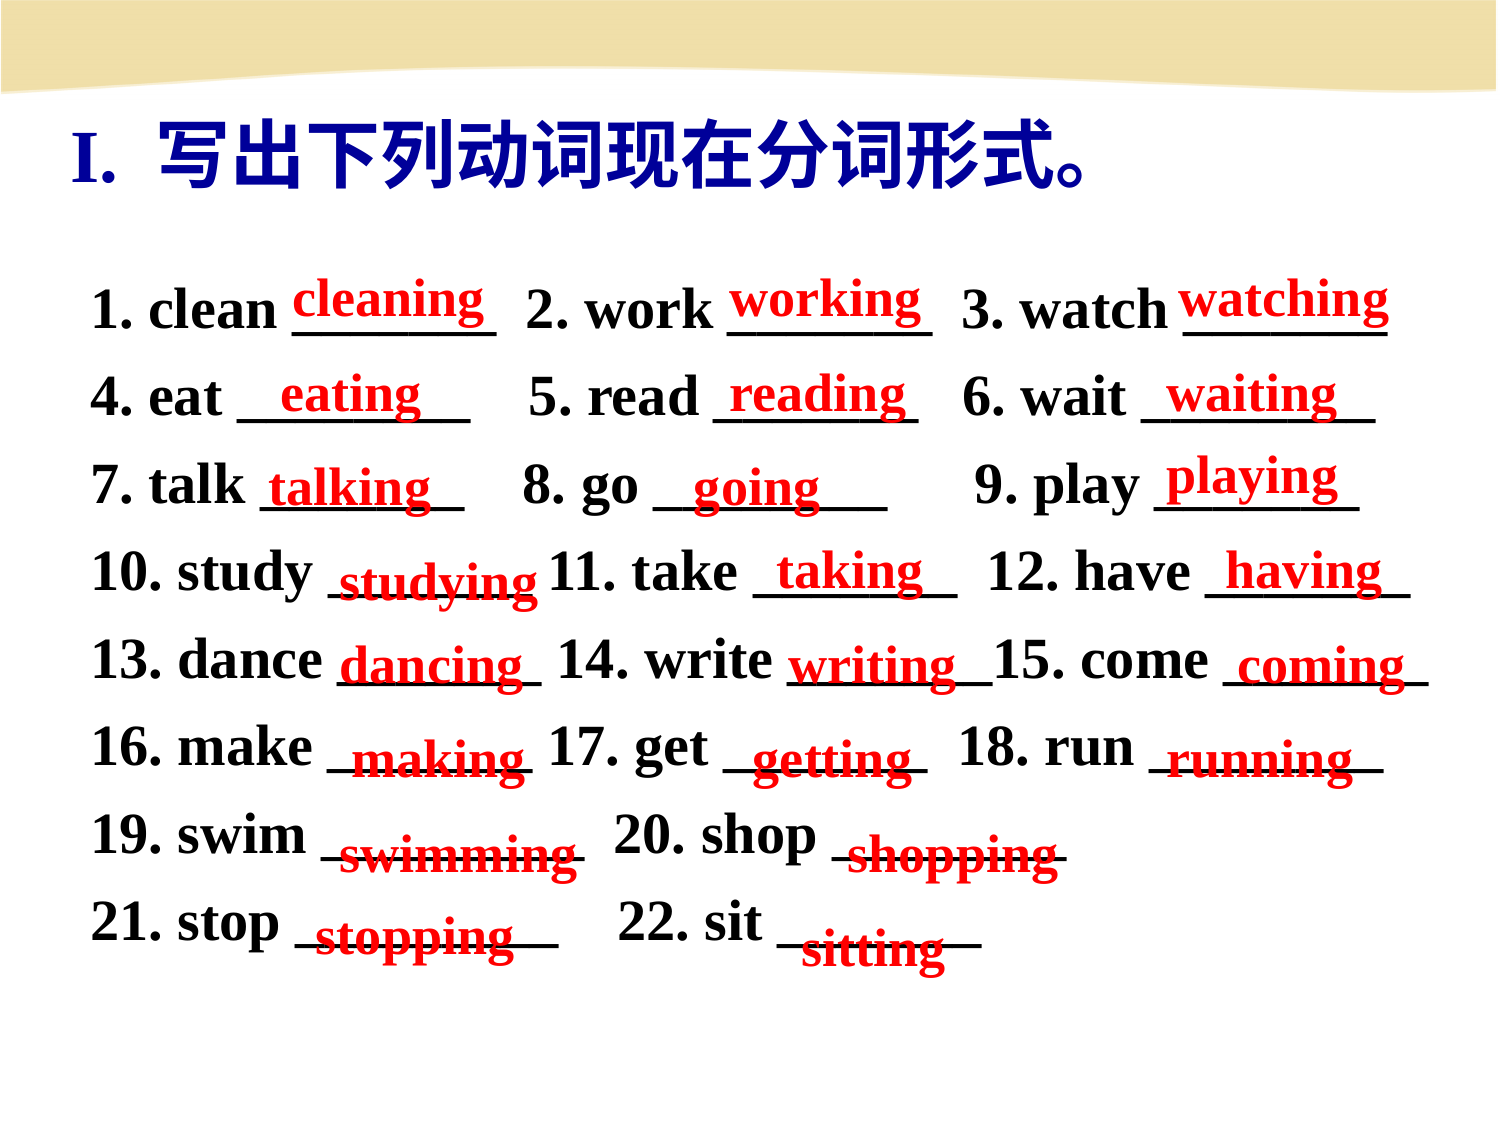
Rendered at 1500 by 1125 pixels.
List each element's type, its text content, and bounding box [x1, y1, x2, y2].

text_box sitting [749, 904, 998, 985]
text_box I. 写出下列动词现在分词形式。 [55, 99, 1145, 205]
text_box getting [738, 716, 987, 796]
text_box shopping [832, 810, 1117, 891]
text_box waiting [1151, 349, 1412, 430]
picture [0, 0, 1500, 100]
text_box working [714, 255, 1010, 336]
text_box talking [253, 444, 479, 524]
text_box playing [1151, 432, 1364, 513]
text_box running [1151, 716, 1424, 796]
text_box stopping [301, 893, 561, 973]
text_box writing [773, 621, 1010, 702]
text_box eating [265, 349, 467, 430]
text_box taking [761, 527, 987, 607]
text_box studying [324, 538, 585, 619]
list 1. clean _______ 2. work _______ 3. watch _______ 4. eat ________ 5. read _______ 6. wait ________ 7. talk _______ 8. go ________ 9. play _______ 10. study _______ 11. take _______ 12. have _______ 13. dance _______ 14. write _______15. come _______ 16. make _______ 17. get _______ 18. run ________ 19. swim _________ 20. shop ________ 21. stop _________ 22. sit _______ [75, 262, 1447, 1035]
text_box coming [1222, 621, 1435, 702]
text_box having [1210, 527, 1400, 607]
text_box dancing [324, 621, 585, 702]
text_box making [336, 716, 561, 796]
text_box swimming [324, 810, 632, 891]
text_box reading [714, 349, 987, 430]
text_box watching [1163, 255, 1459, 336]
text_box cleaning [277, 255, 538, 336]
text_box going [679, 444, 869, 524]
